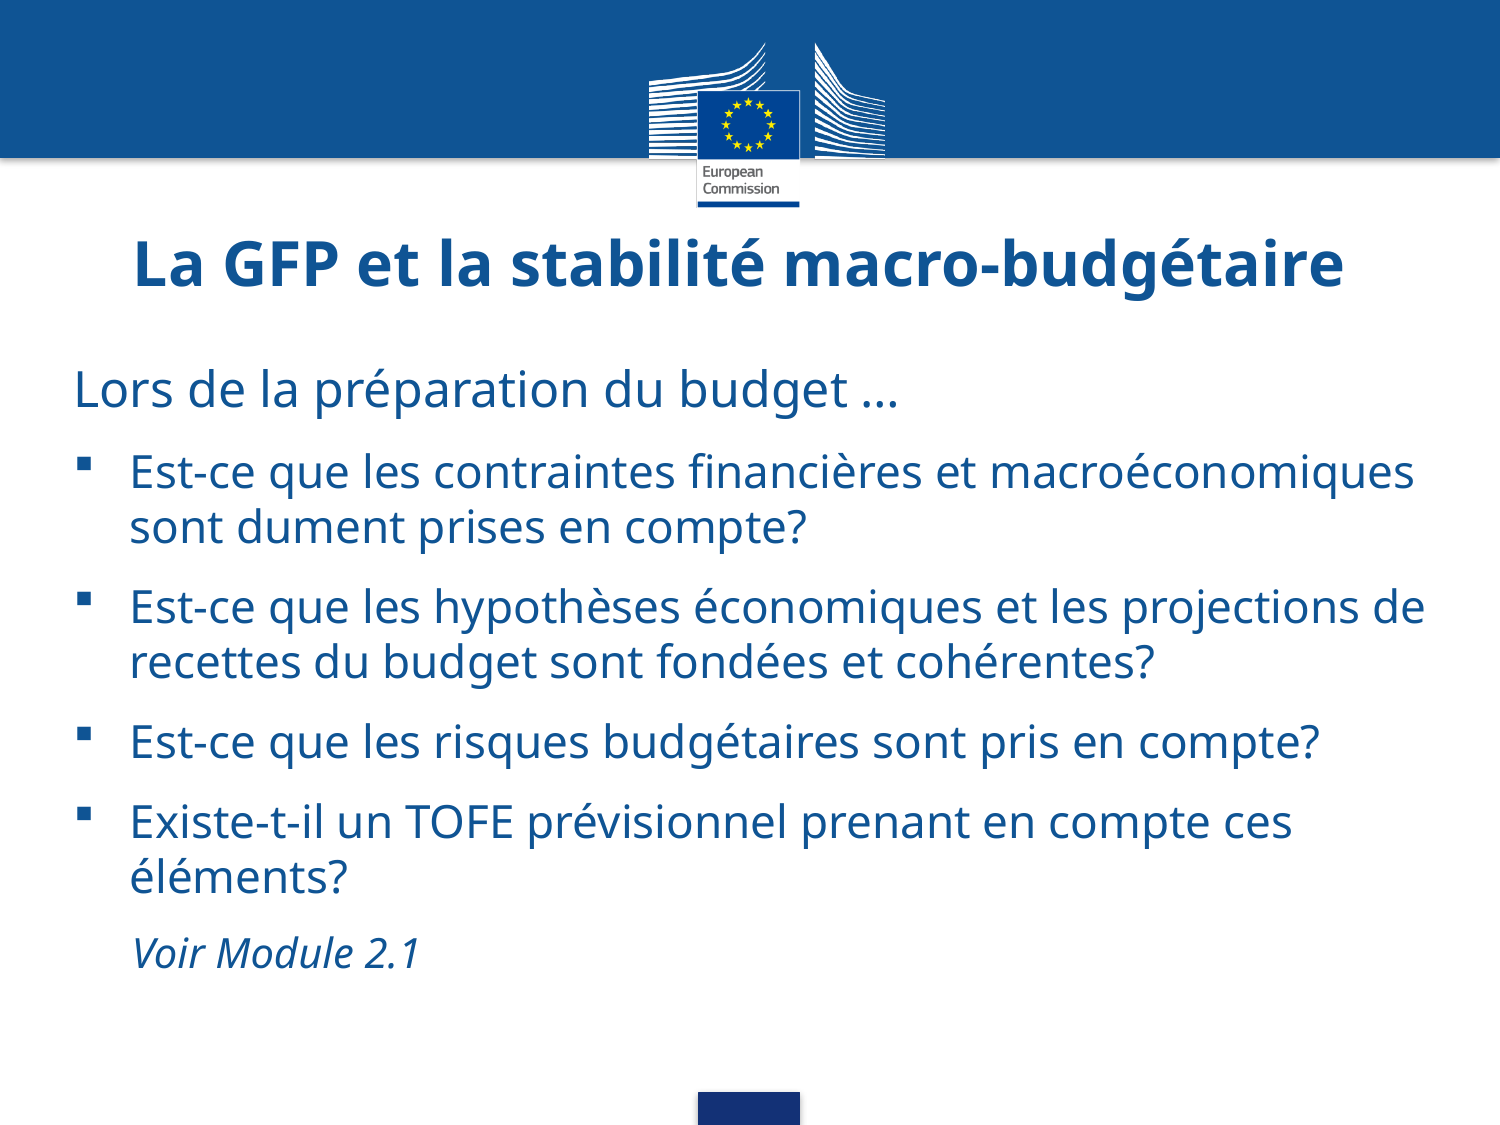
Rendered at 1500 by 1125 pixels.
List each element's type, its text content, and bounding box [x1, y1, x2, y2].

title La GFP et la stabilité macro-budgétaire [0, 207, 1478, 316]
picture [649, 42, 885, 207]
list Lors de la préparation du budget … Est-ce que les contraintes financières et macroéconomiques sont dument prises en compte? Est-ce que les hypothèses économiques et les projections de recettes du budget sont fondées et cohérentes? Est-ce que les risques budgétaires sont pris en compte? Existe-t-il un TOFE prévisionnel prenant en compte ces éléments? Voir Module 2.1 [58, 349, 1444, 1079]
